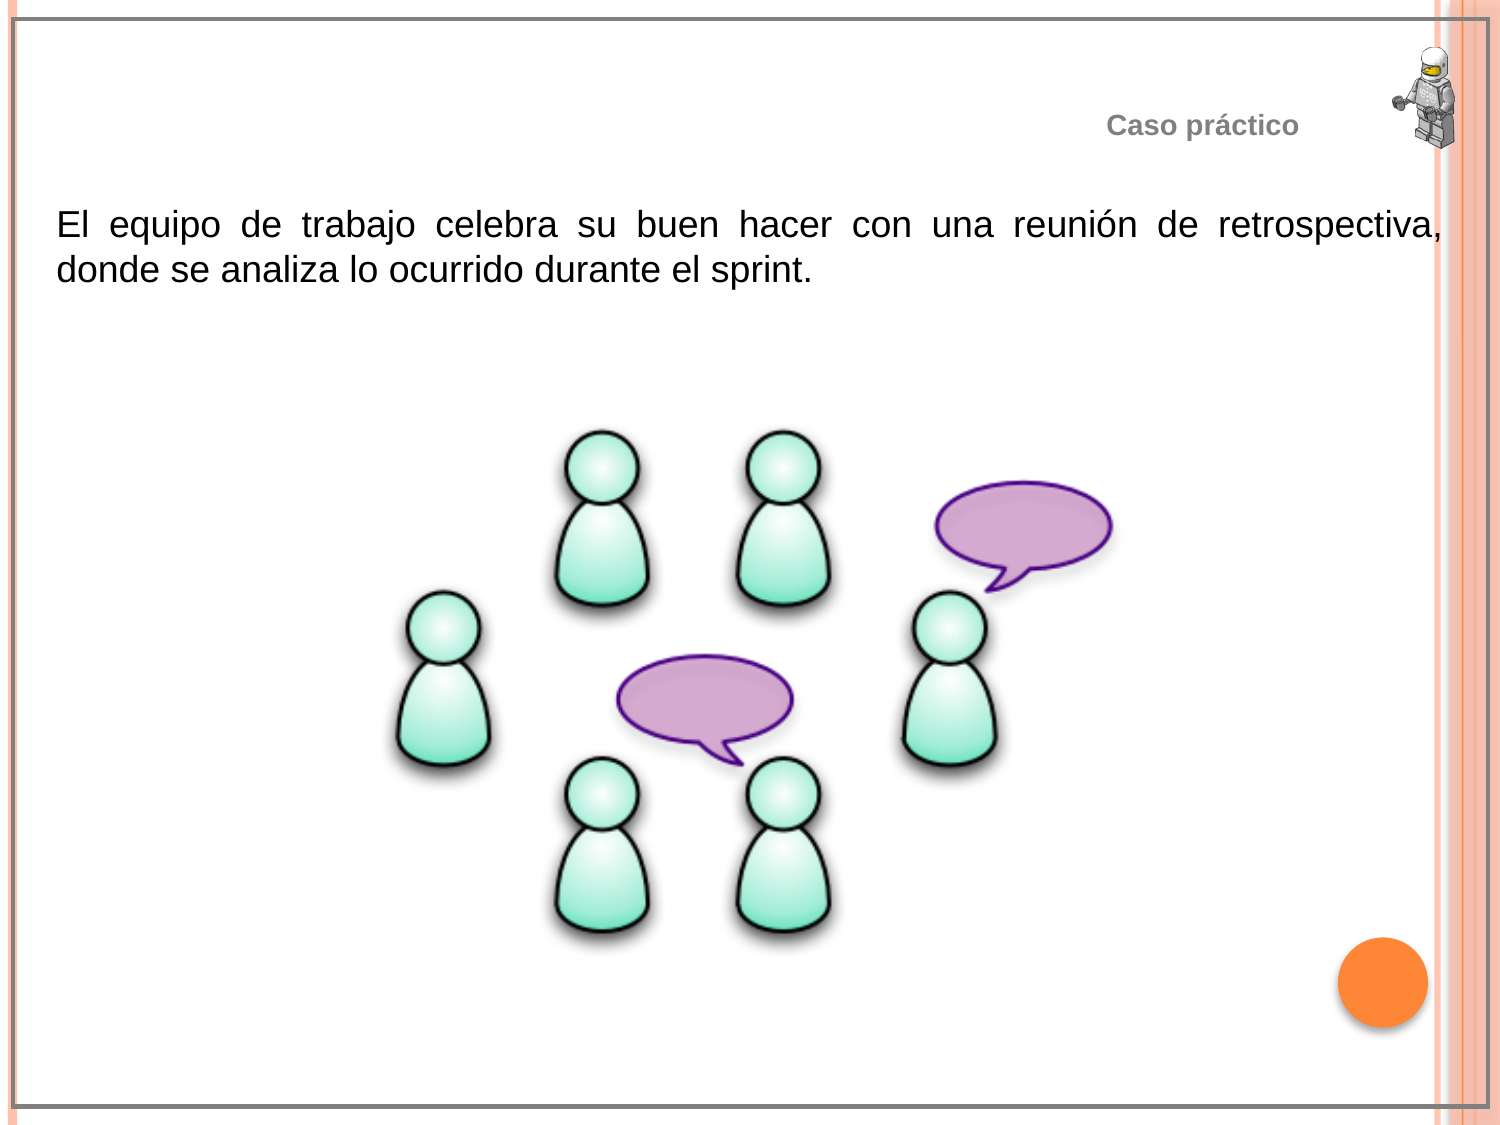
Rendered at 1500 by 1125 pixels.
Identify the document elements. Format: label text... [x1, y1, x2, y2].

text_box El equipo de trabajo celebra su buen hacer con una reunión de retrospectiva, donde se analiza lo ocurrido durante el sprint. [50, 199, 1450, 507]
text_box [12, 19, 1488, 1107]
picture [1383, 37, 1463, 157]
text_box Caso práctico [1099, 106, 1324, 157]
picture [354, 398, 1147, 982]
